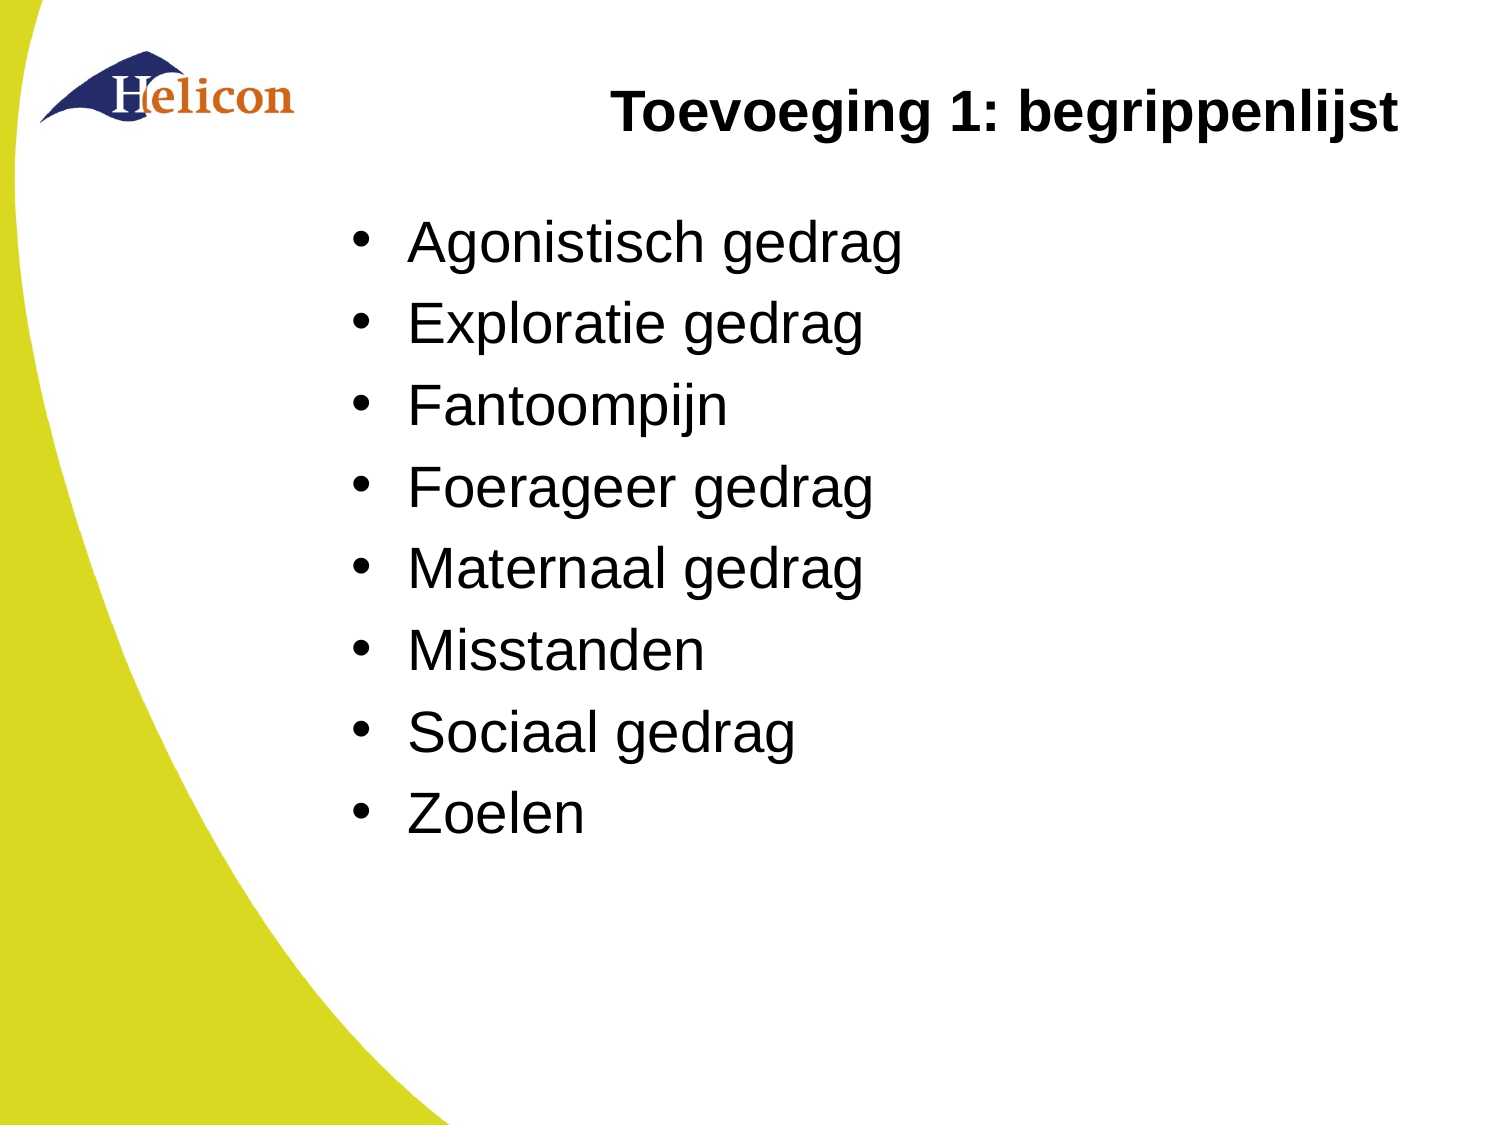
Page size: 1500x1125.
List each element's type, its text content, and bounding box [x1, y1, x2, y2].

picture [0, 0, 1500, 1125]
title Toevoeging 1: begrippenlijst [324, 54, 1415, 161]
list Agonistisch gedrag Exploratie gedrag Fantoompijn Foerageer gedrag Maternaal gedrag Misstanden Sociaal gedrag Zoelen [336, 196, 1425, 1005]
